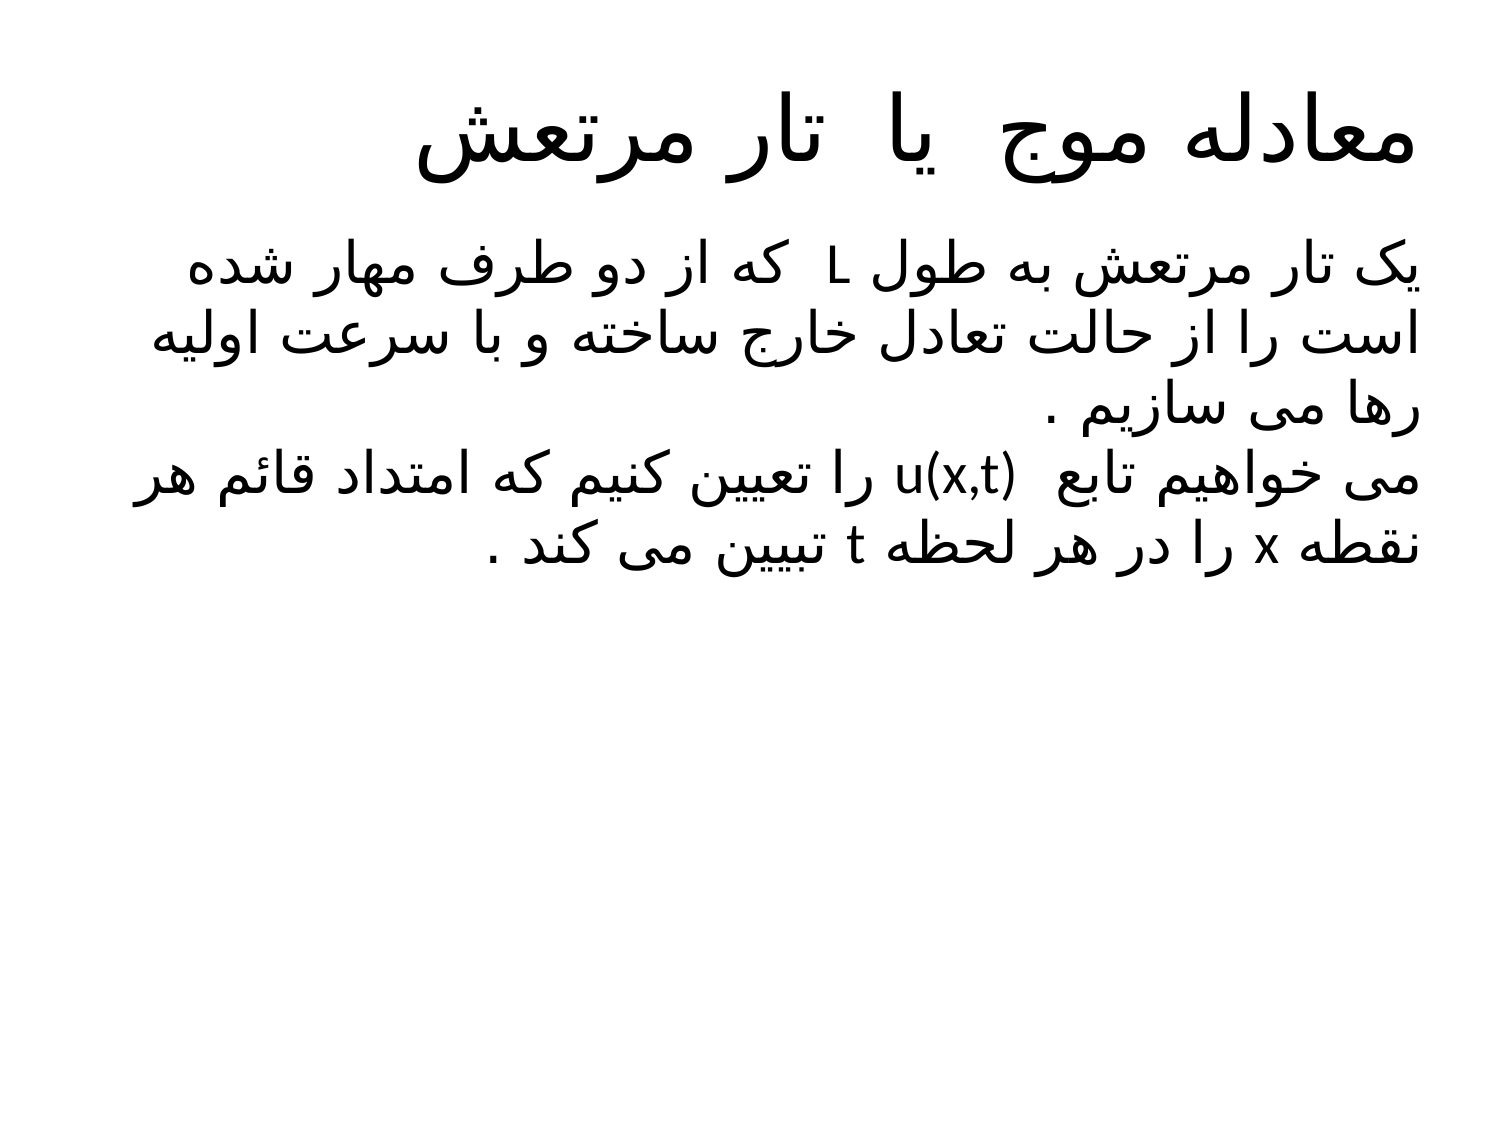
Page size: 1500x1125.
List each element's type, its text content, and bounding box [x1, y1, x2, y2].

title معادله موج یا تار مرتعش [87, 62, 1438, 188]
text_box یک تار مرتعش به طول L که از دو طرف مهار شده است را از حالت تعادل خارج ساخته و با سرعت اولیه رها می سازیم . می خواهیم تابع u(x,t) را تعیین کنیم که امتداد قائم هر نقطه x را در هر لحظه t تبیین می کند . [87, 224, 1438, 575]
